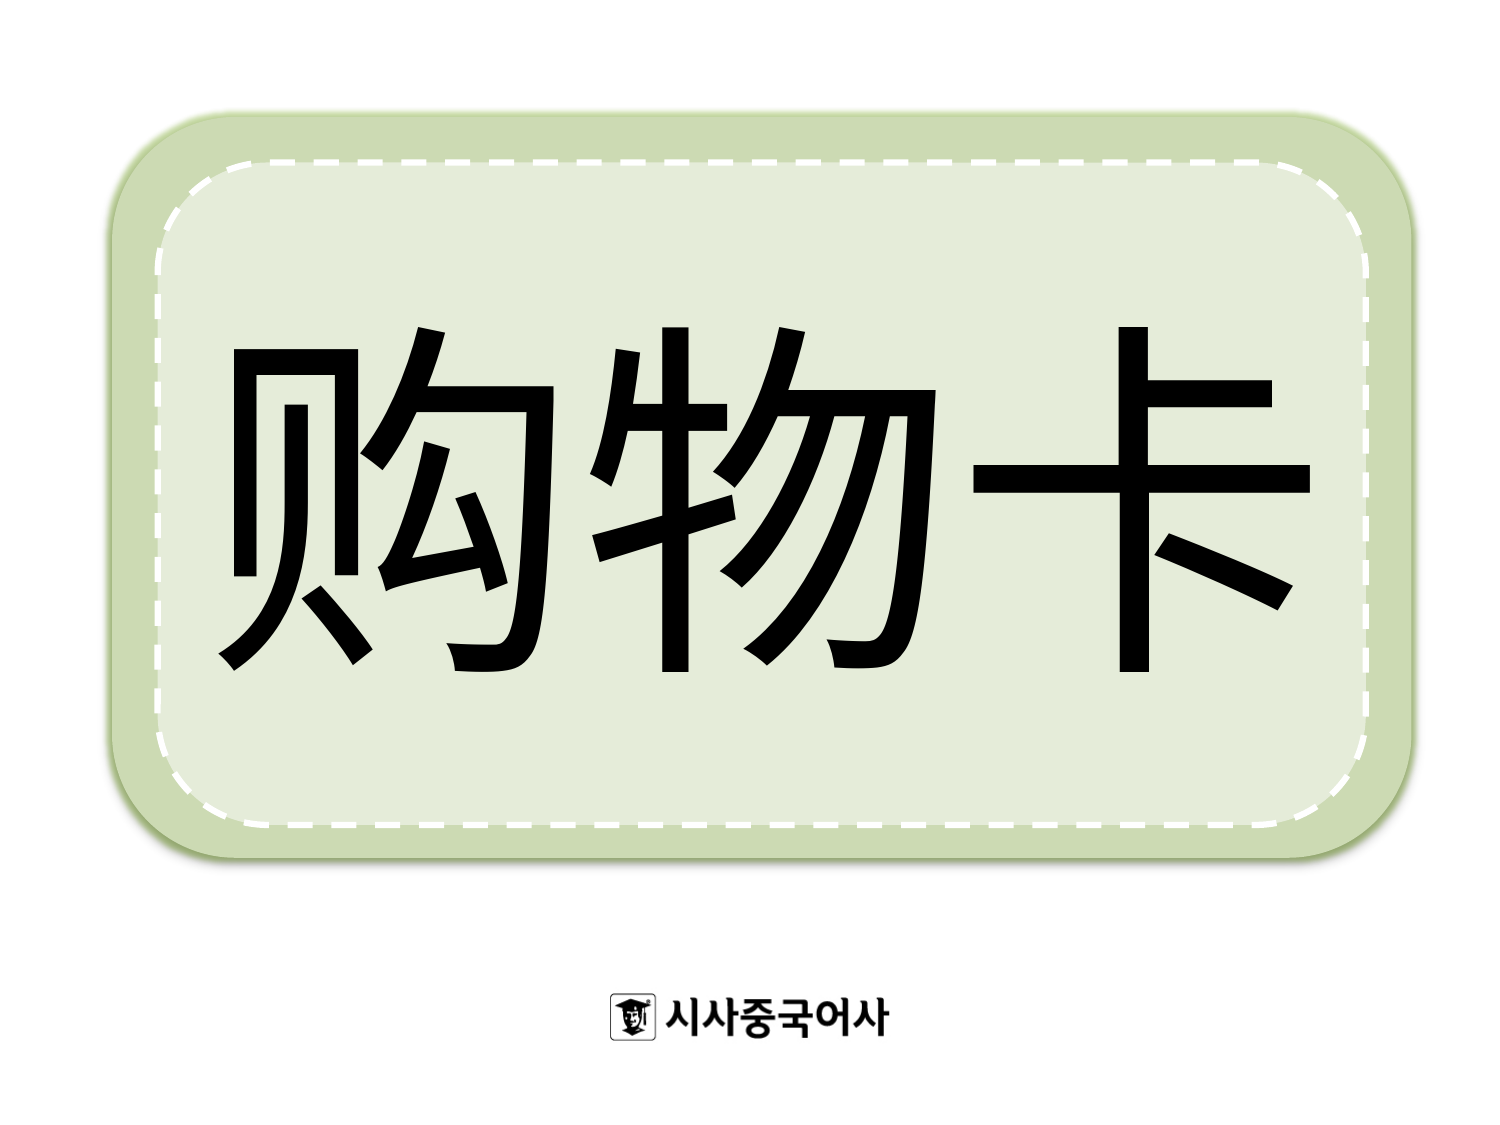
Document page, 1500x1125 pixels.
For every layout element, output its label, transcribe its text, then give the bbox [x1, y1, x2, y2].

picture [602, 987, 898, 1047]
text_box 购物卡 [162, 160, 1371, 824]
